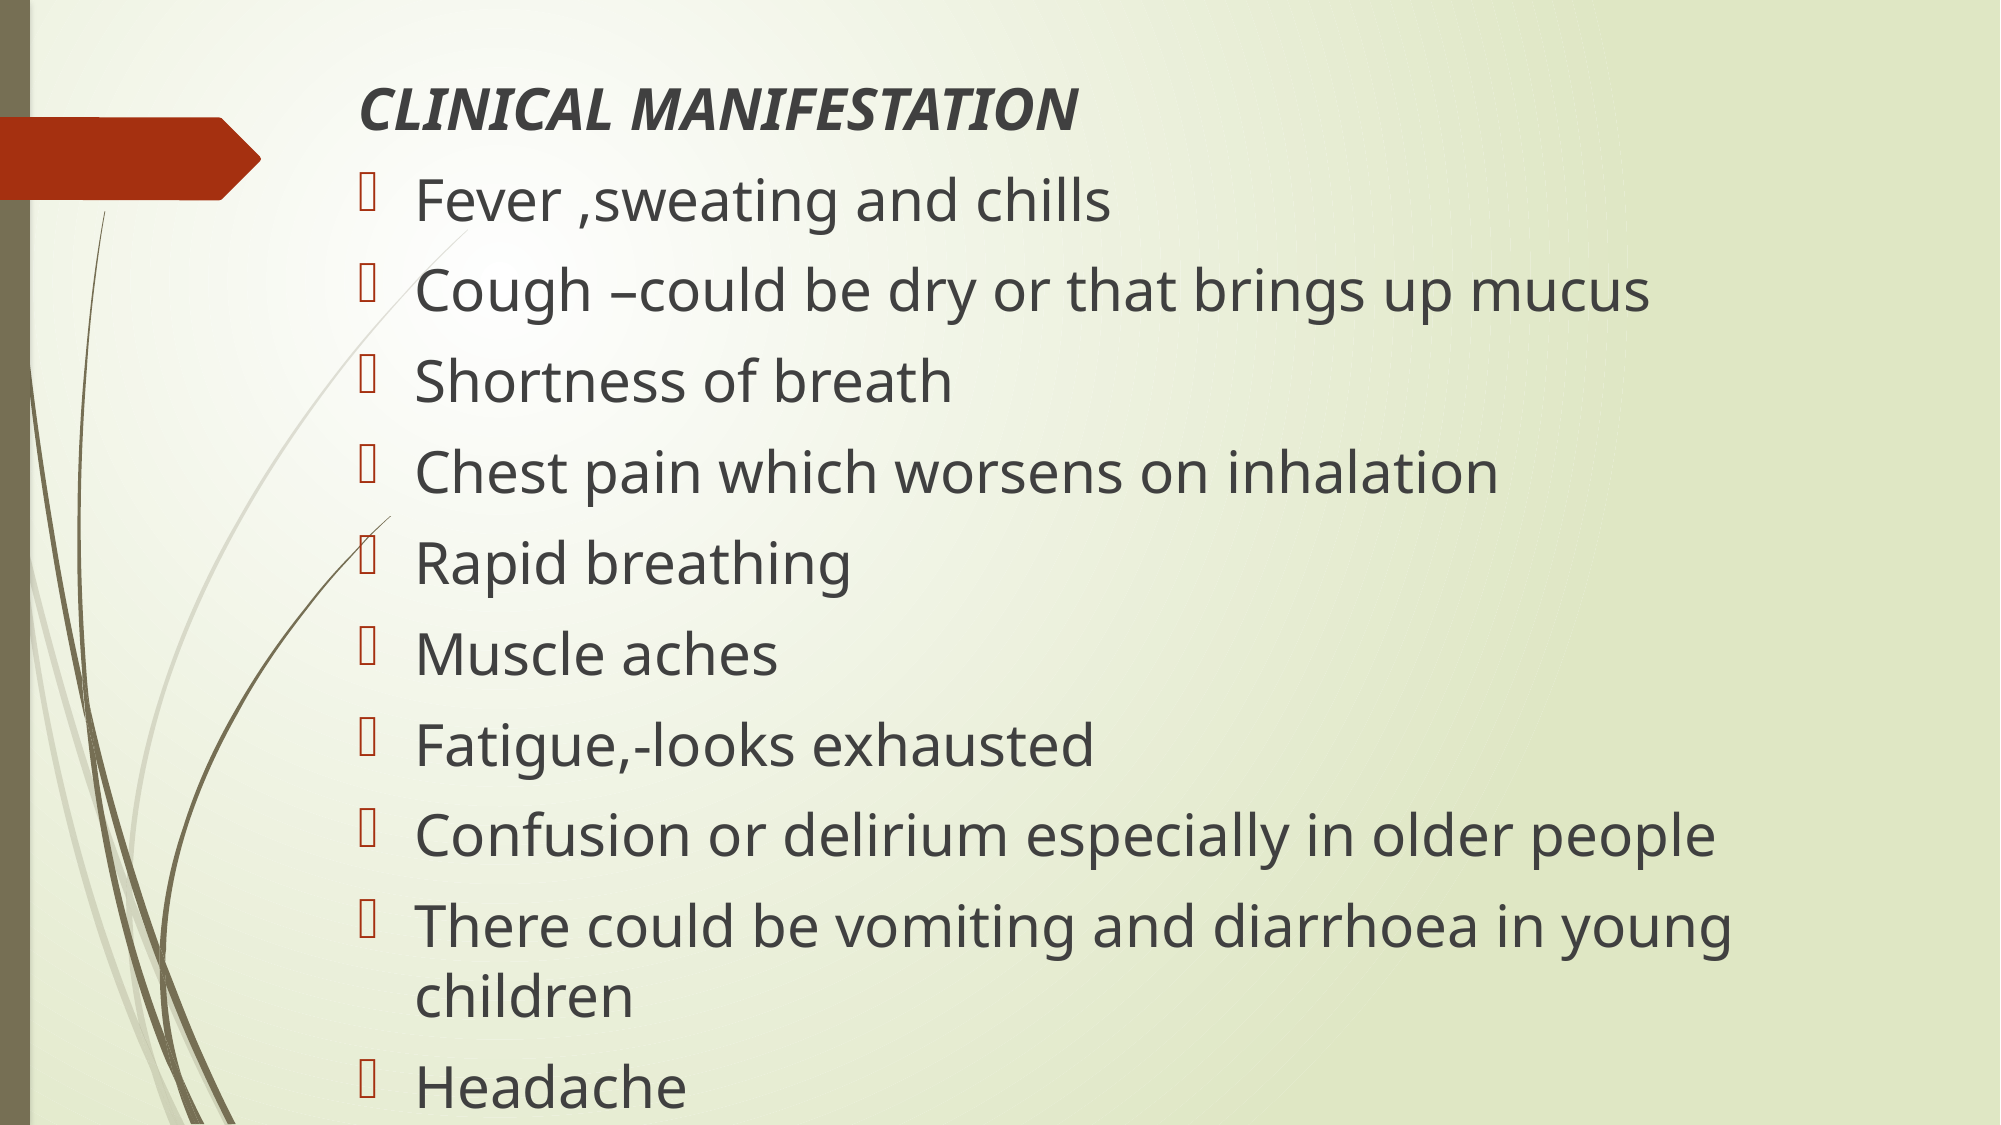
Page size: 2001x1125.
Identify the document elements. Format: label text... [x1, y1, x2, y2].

list CLINICAL MANIFESTATION Fever ,sweating and chills Cough –could be dry or that brings up mucus Shortness of breath Chest pain which worsens on inhalation Rapid breathing Muscle aches Fatigue,-looks exhausted Confusion or delirium especially in older people There could be vomiting and diarrhoea in young children Headache [342, 64, 1888, 970]
